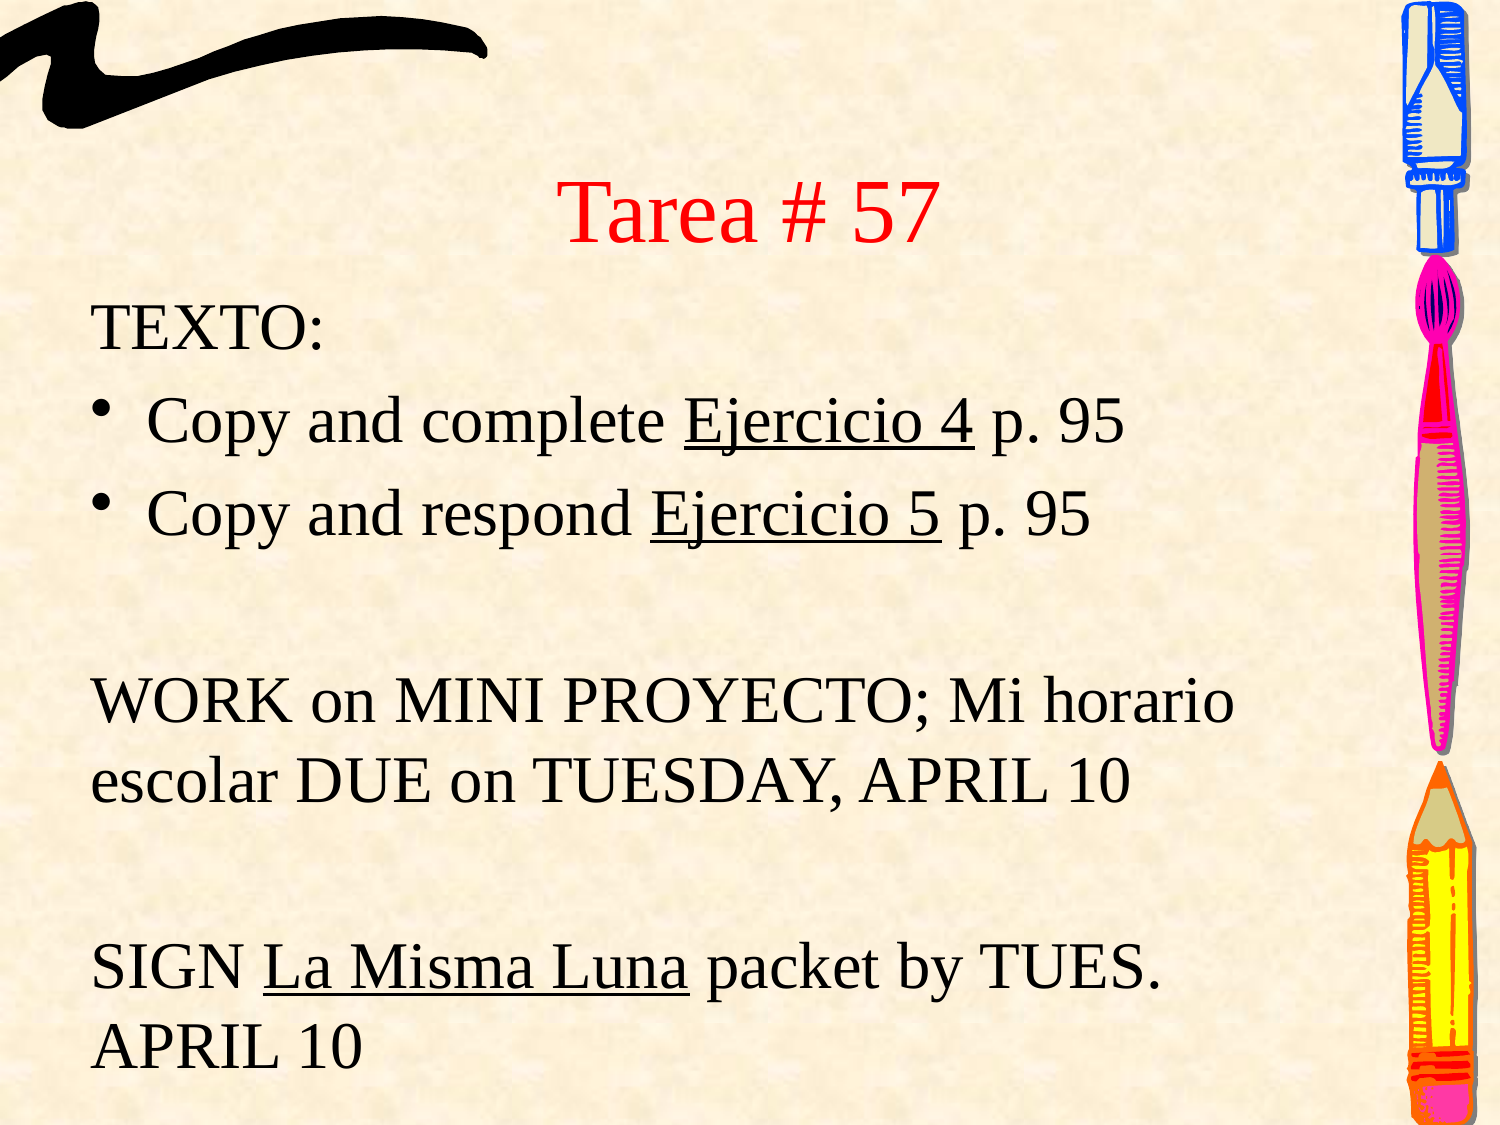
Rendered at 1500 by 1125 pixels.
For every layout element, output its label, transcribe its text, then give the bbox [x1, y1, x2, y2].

picture [0, 0, 1500, 1125]
text_box Tarea # 57 [112, 112, 1388, 300]
text_box TEXTO: Copy and complete Ejercicio 4 p. 95 Copy and respond Ejercicio 5 p. 95 WORK on MINI PROYECTO; Mi horario escolar DUE on TUESDAY, APRIL 10 SIGN La Misma Luna packet by TUES. APRIL 10 [74, 275, 1350, 675]
